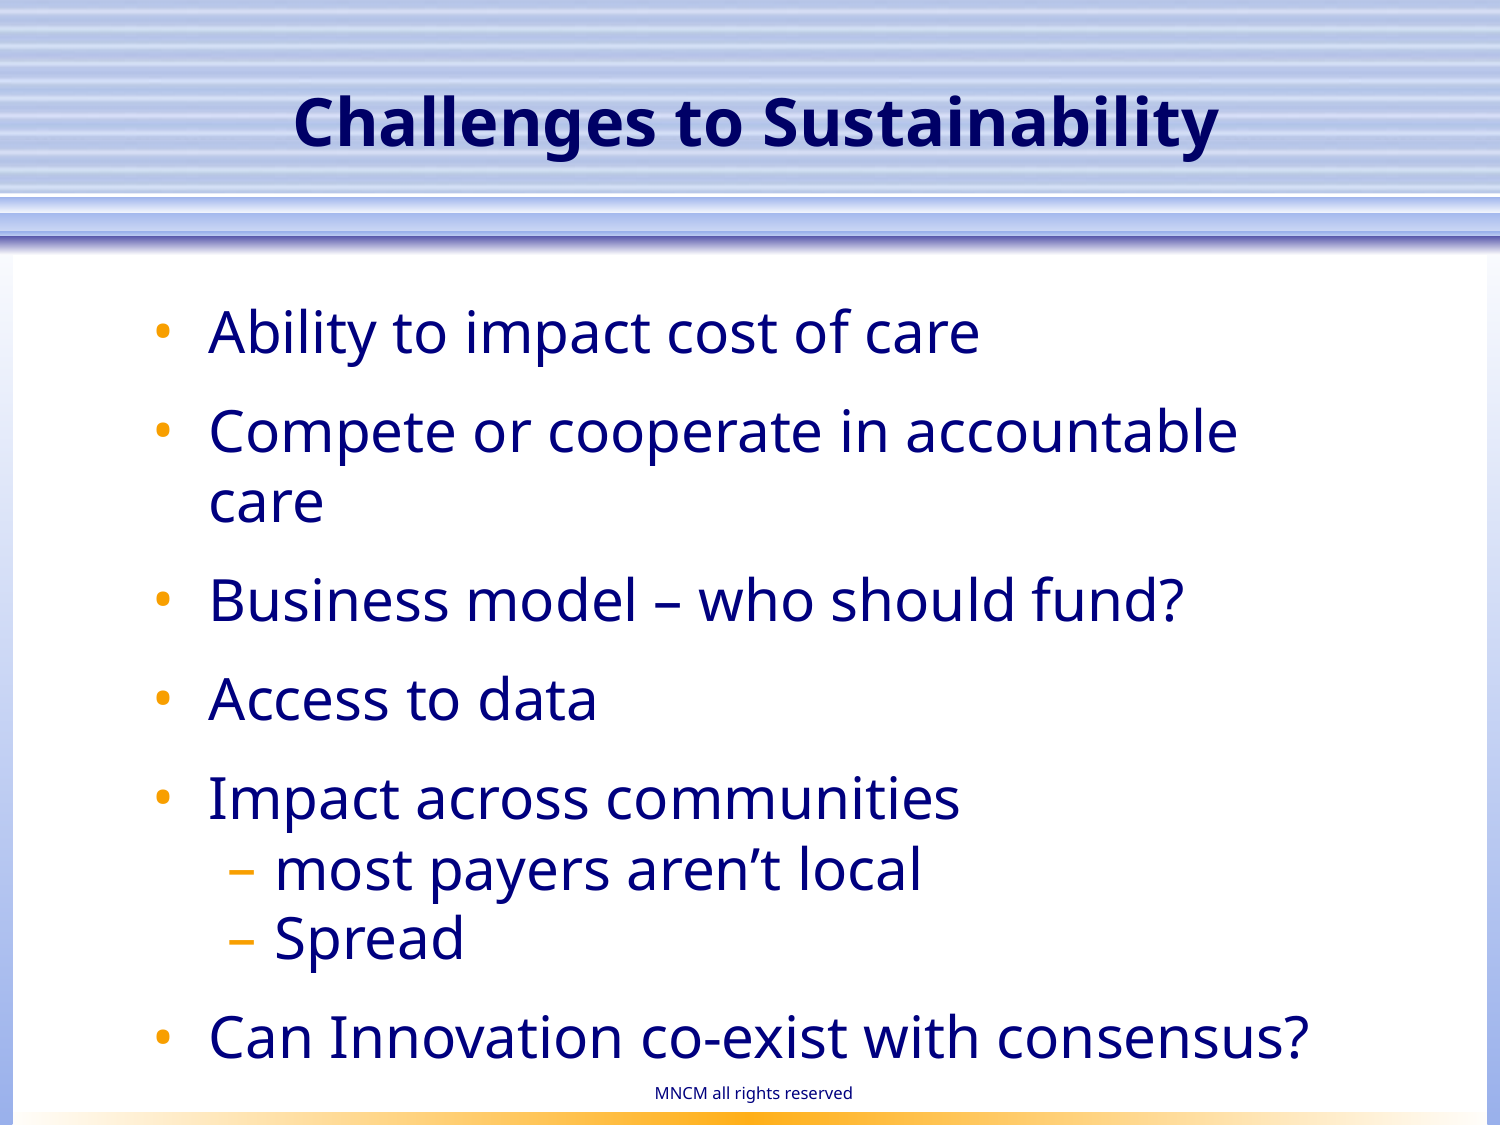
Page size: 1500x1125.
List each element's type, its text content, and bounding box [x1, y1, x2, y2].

title Challenges to Sustainability [62, 49, 1451, 201]
picture [0, 0, 1500, 193]
footer MNCM all rights reserved [137, 1074, 1376, 1103]
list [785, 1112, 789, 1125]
list Ability to impact cost of care Compete or cooperate in accountable care Business model – who should fund? Access to data Impact across communities most payers aren’t local Spread Can Innovation co-exist with consensus? [137, 287, 1376, 1051]
